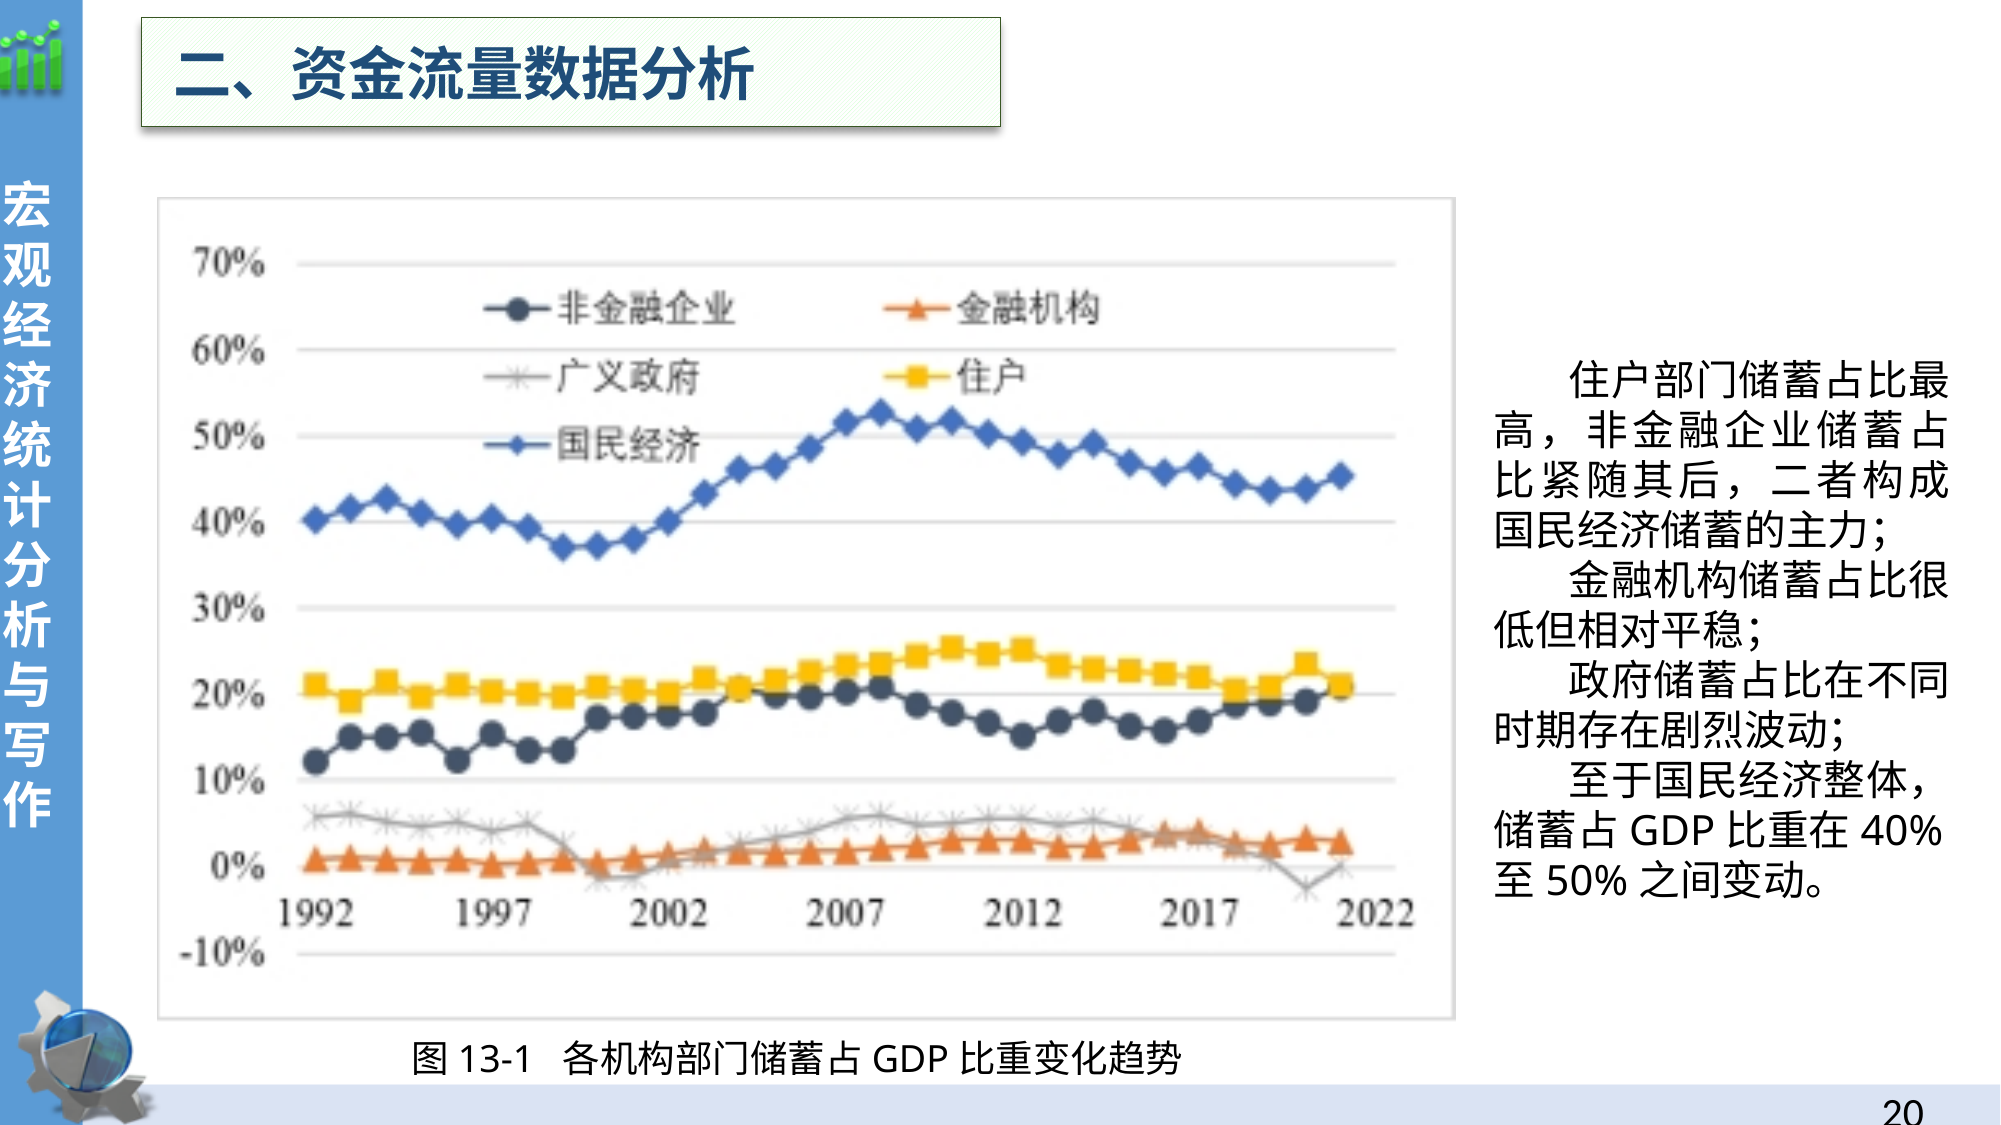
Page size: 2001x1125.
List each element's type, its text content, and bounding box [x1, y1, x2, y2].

text_box 二、资金流量数据分析 [141, 17, 1000, 127]
text_box [1456, 238, 1843, 730]
picture [0, 0, 2001, 1125]
text_box 宏观经济统计分析与写作 [0, 116, 70, 891]
text_box 住户部门储蓄占比最高，非金融企业储蓄占比紧随其后，二者构成国民经济储蓄的主力； 金融机构储蓄占比很低但相对平稳； 政府储蓄占比在不同时期存在剧烈波动； 至于国民经济整体，储蓄占GDP比重在40%至50%之间变动。 [1479, 346, 1966, 912]
text_box [1456, 730, 1867, 1025]
text_box 19 [1786, 1085, 1940, 1125]
text_box 图13-1 各机构部门储蓄占GDP比重变化趋势 [290, 1025, 1305, 1088]
